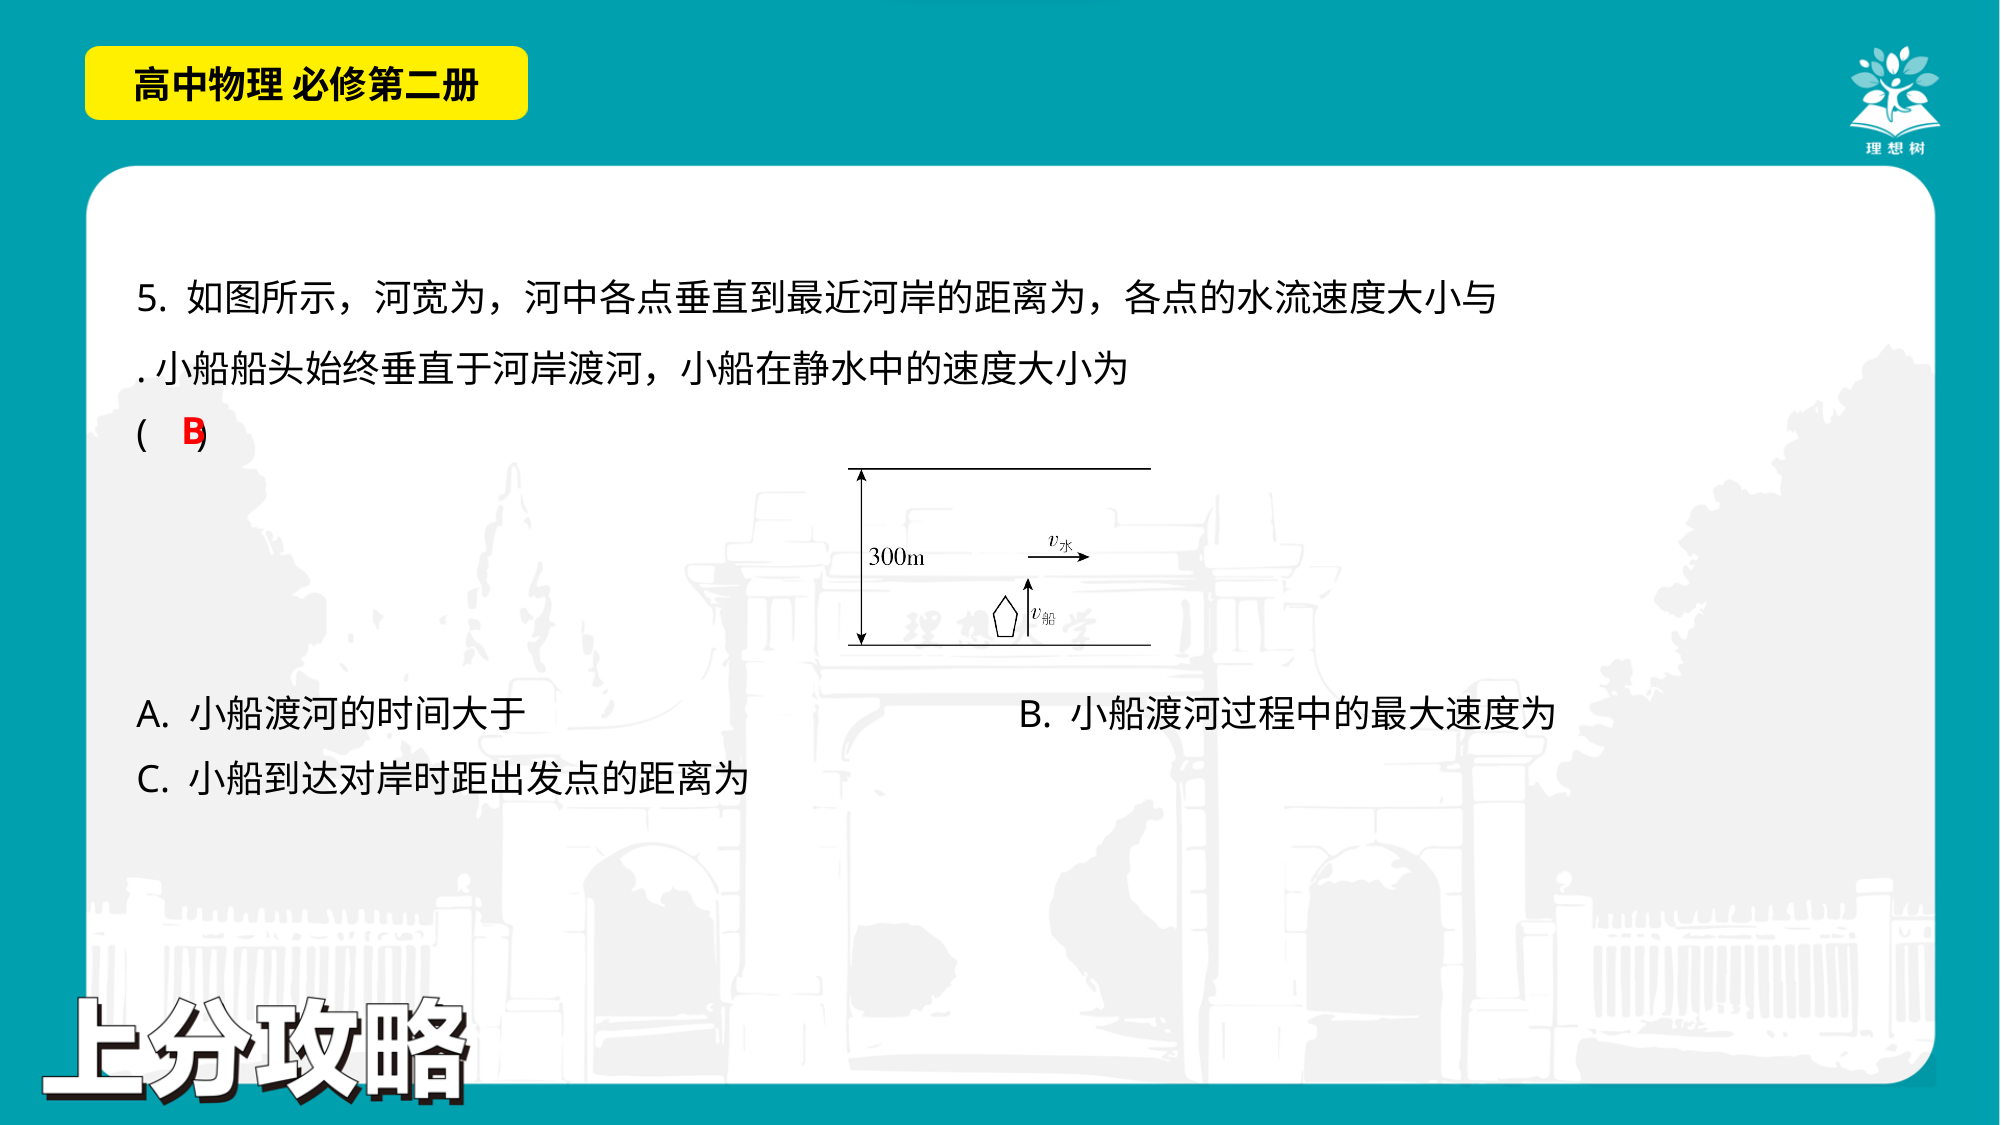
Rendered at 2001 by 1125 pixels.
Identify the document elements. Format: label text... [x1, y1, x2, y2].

picture [0, 0, 2000, 1125]
text_box B [166, 387, 221, 446]
